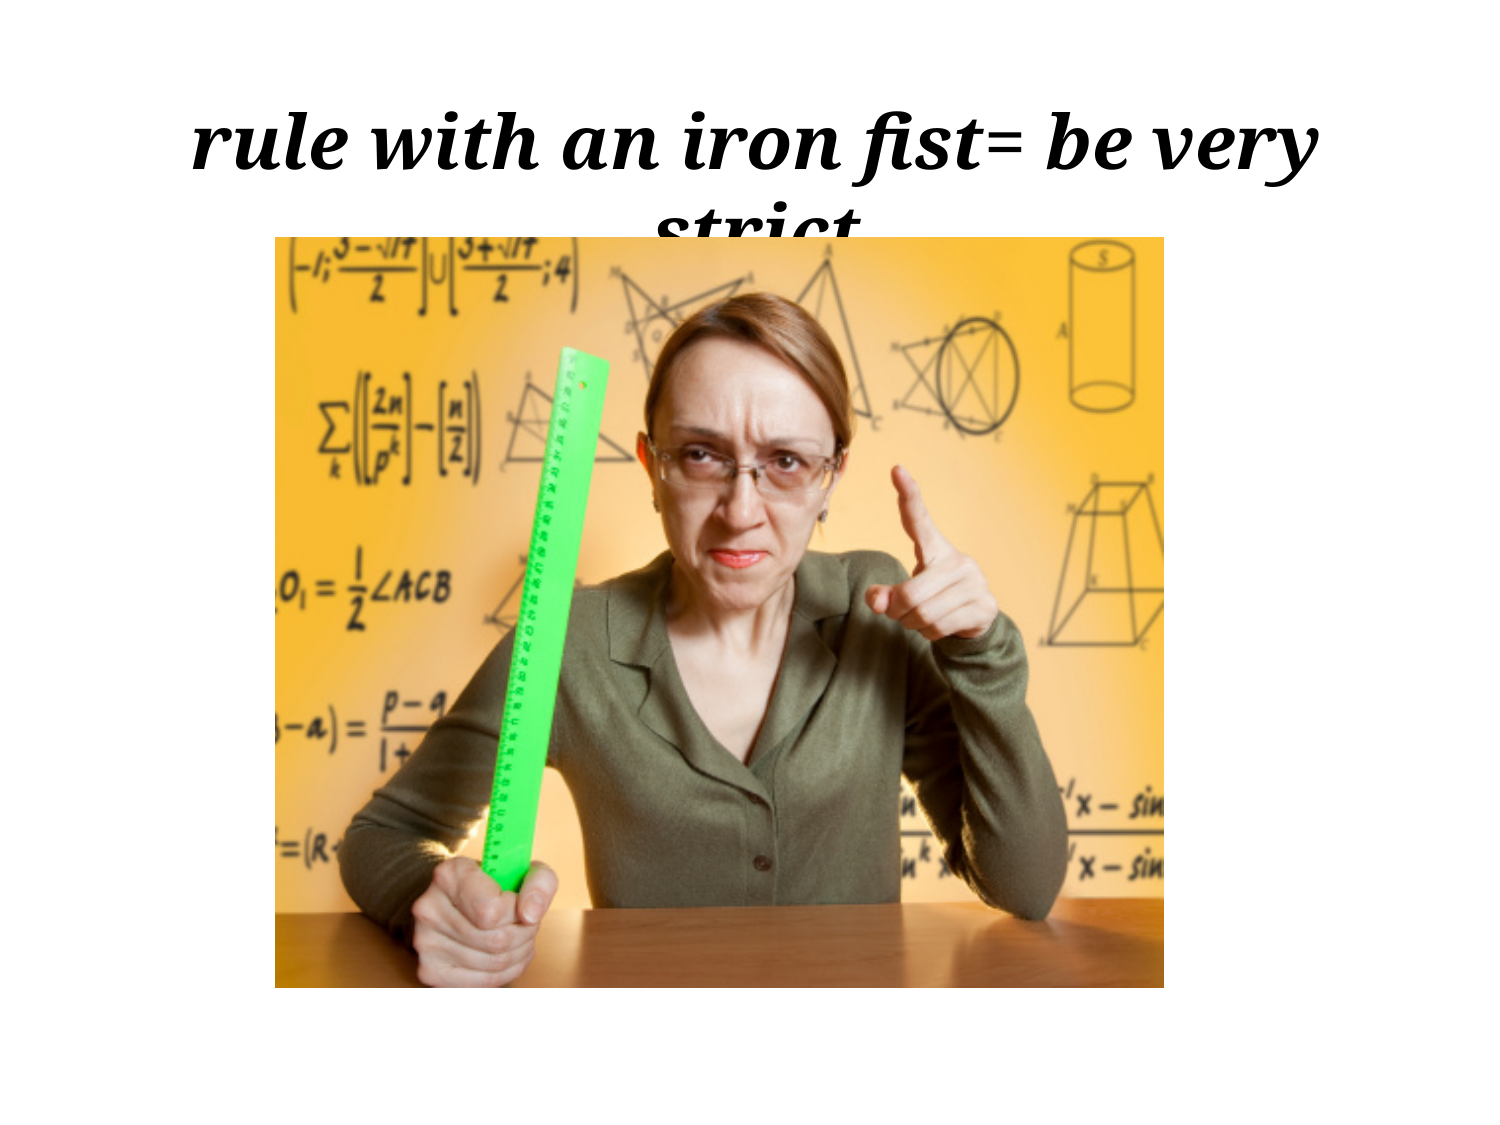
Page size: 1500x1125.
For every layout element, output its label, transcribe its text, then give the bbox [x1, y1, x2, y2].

picture [274, 237, 1164, 988]
text_box rule with an iron fist= be very strict [62, 87, 1450, 283]
